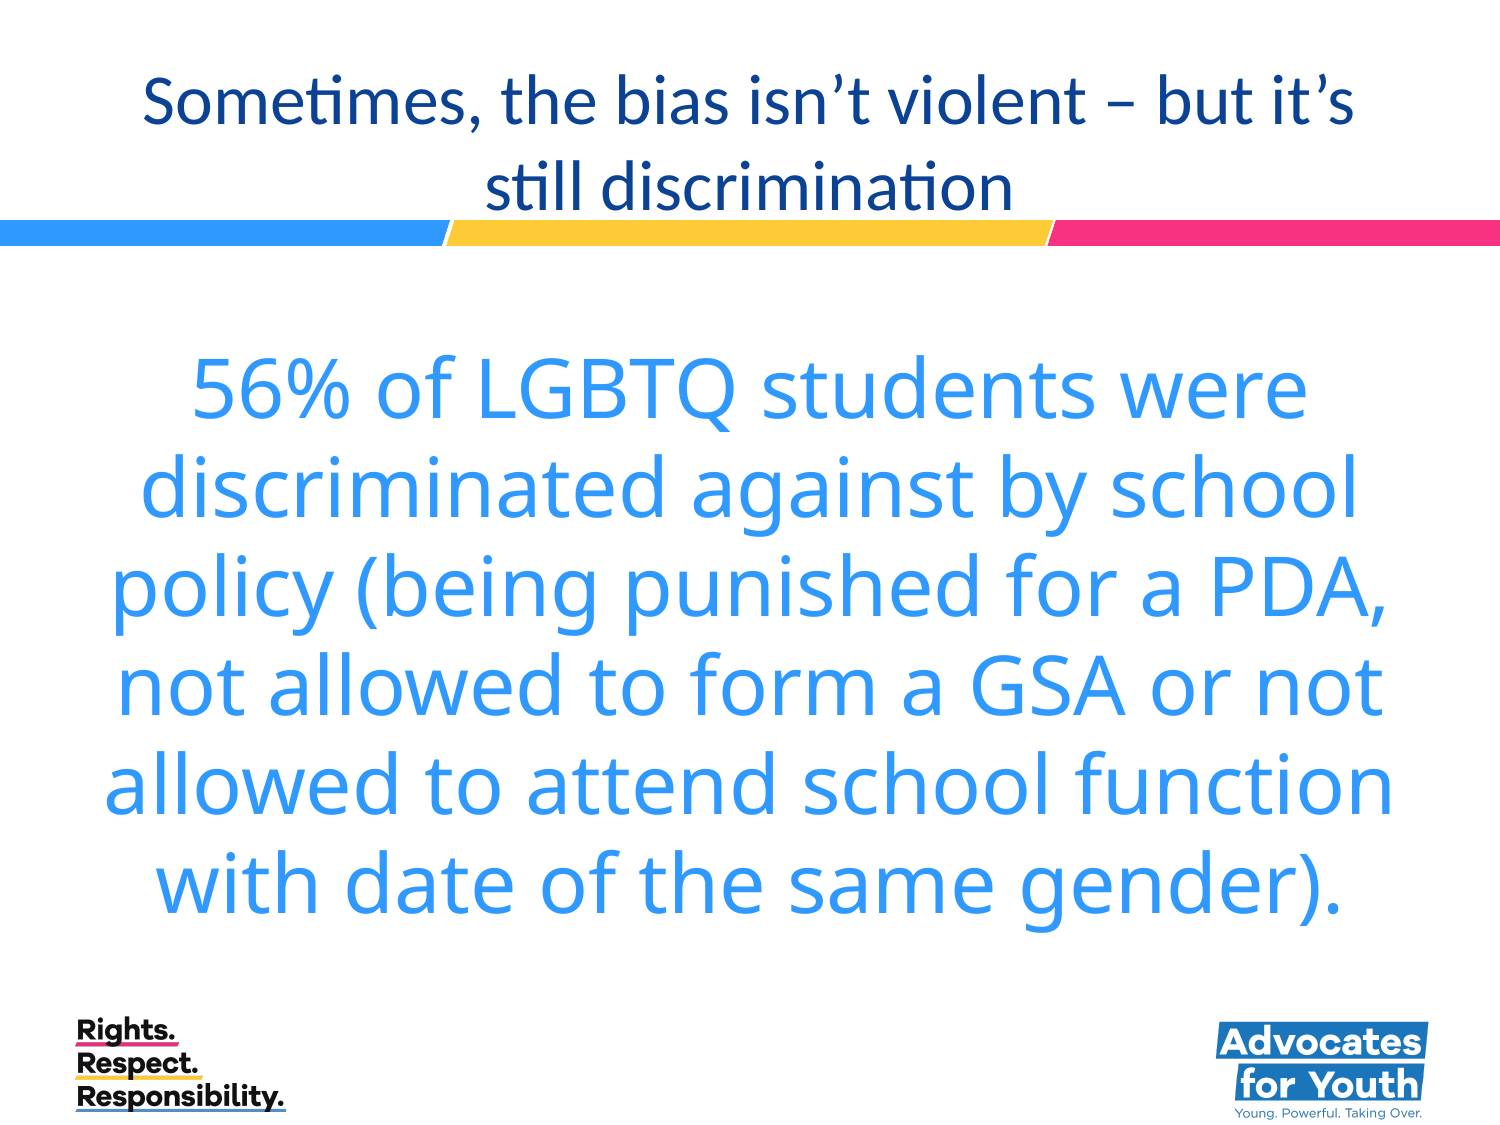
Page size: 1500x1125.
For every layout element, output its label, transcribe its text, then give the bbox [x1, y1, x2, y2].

picture [0, 207, 1500, 258]
list 56% of LGBTQ students were discriminated against by school policy (being punished for a PDA, not allowed to form a GSA or not allowed to attend school function with date of the same gender). [75, 262, 1425, 1005]
title Sometimes, the bias isn’t violent – but it’s still discrimination [75, 45, 1425, 233]
